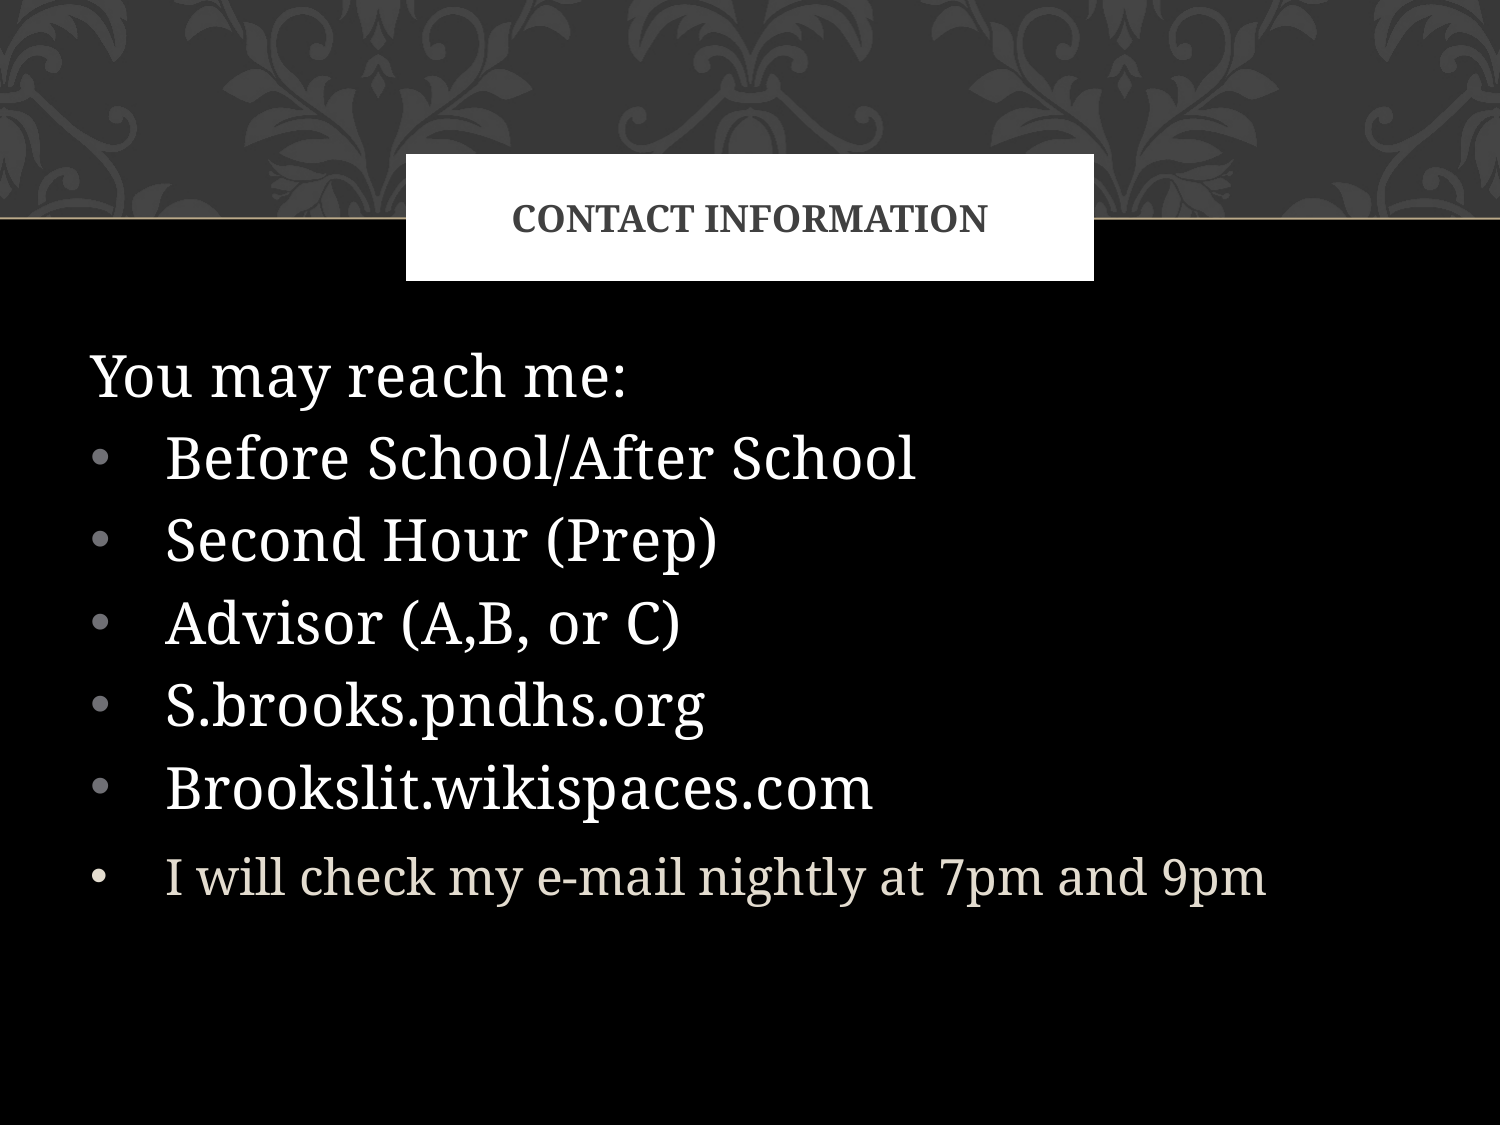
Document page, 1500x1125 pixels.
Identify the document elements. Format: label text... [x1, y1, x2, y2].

title Contact Information [406, 154, 1094, 281]
list You may reach me: Before School/After School Second Hour (Prep) Advisor (A,B, or C) S.brooks.pndhs.org Brookslit.wikispaces.com I will check my e-mail nightly at 7pm and 9pm [75, 331, 1425, 1000]
